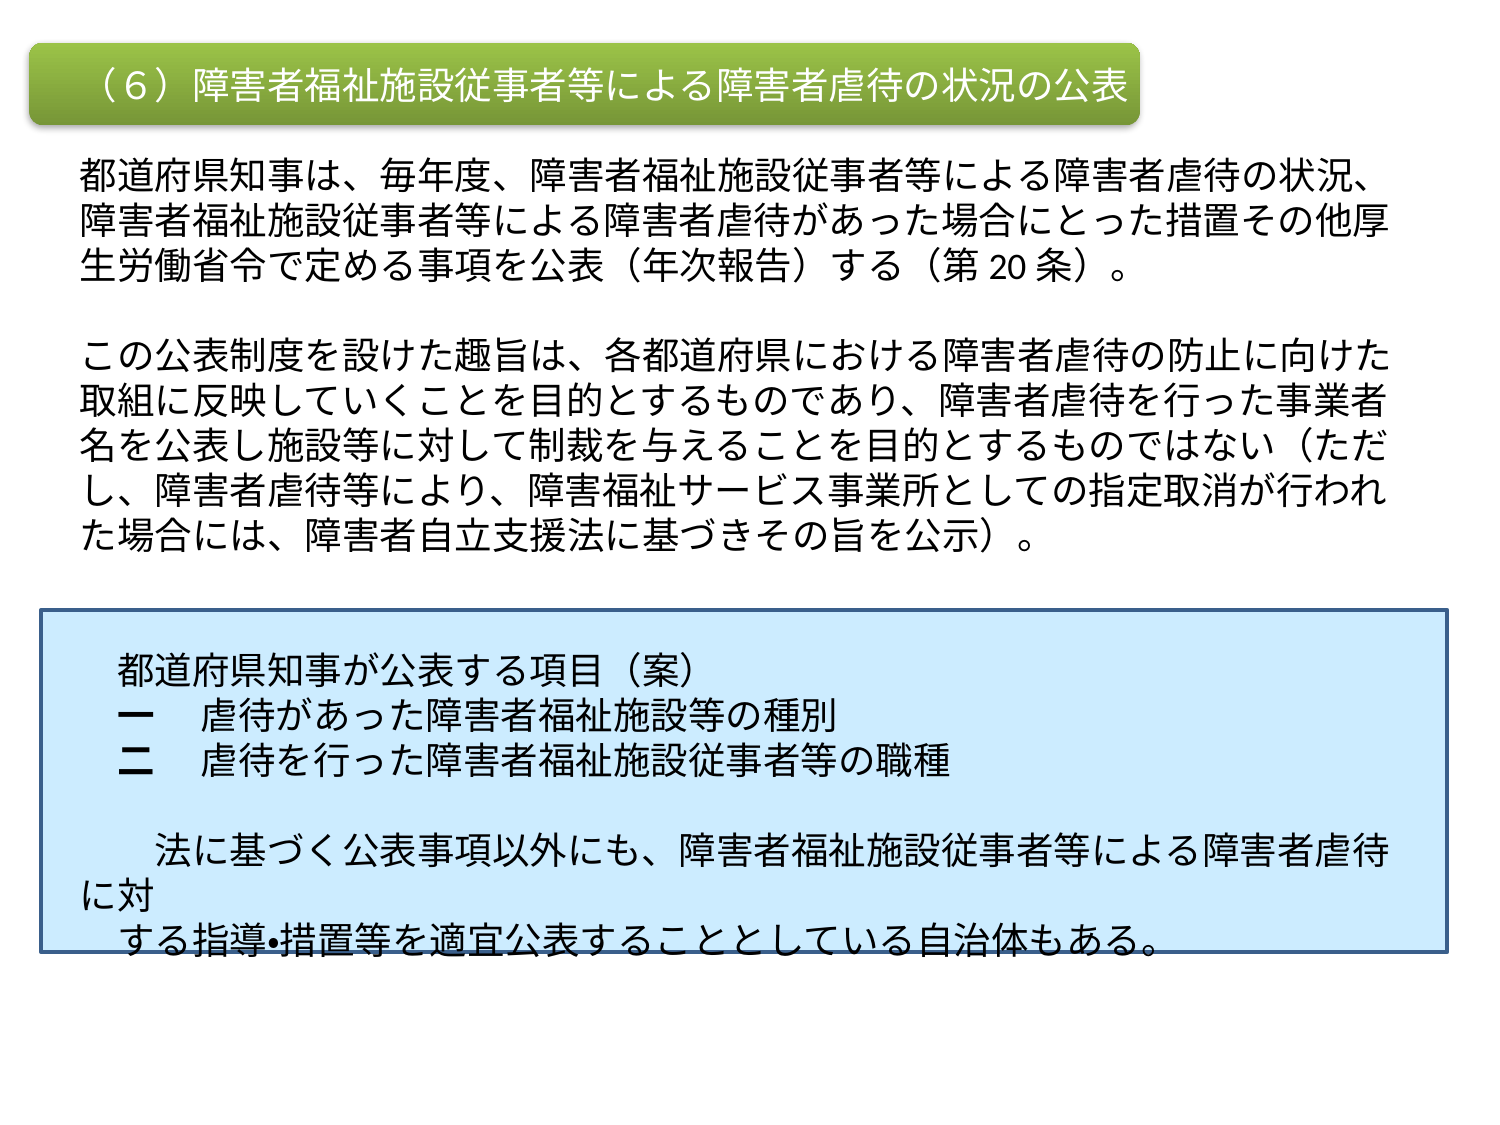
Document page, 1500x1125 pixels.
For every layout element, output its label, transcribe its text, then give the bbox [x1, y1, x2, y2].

text_box [39, 608, 64, 954]
text_box [29, 42, 1140, 126]
text_box [1436, 608, 1449, 954]
text_box （６）障害者福祉施設従事者等による障害者虐待の状況の公表 都道府県知事は、毎年度、障害者福祉施設従事者等による障害者虐待の状況、障害者福祉施設従事者等による障害者虐待があった場合にとった措置その他厚生労働省令で定める事項を公表（年次報告）する（第20条）。 この公表制度を設けた趣旨は、各都道府県における障害者虐待の防止に向けた取組に反映していくことを目的とするものであり、障害者虐待を行った事業者名を公表し施設等に対して制裁を与えることを目的とするものではない（ただし、障害者虐待等により、障害福祉サービス事業所としての指定取消が行われた場合には、障害者自立支援法に基づきその旨を公示）。 都道府県知事が公表する項目（案） 一 虐待があった障害者福祉施設等の種別 二 虐待を行った障害者福祉施設従事者等の職種 法に基づく公表事項以外にも、障害者福祉施設従事者等による障害者虐待に対 する指導・措置等を適宜公表することとしている自治体もある。 [64, 54, 1436, 1015]
